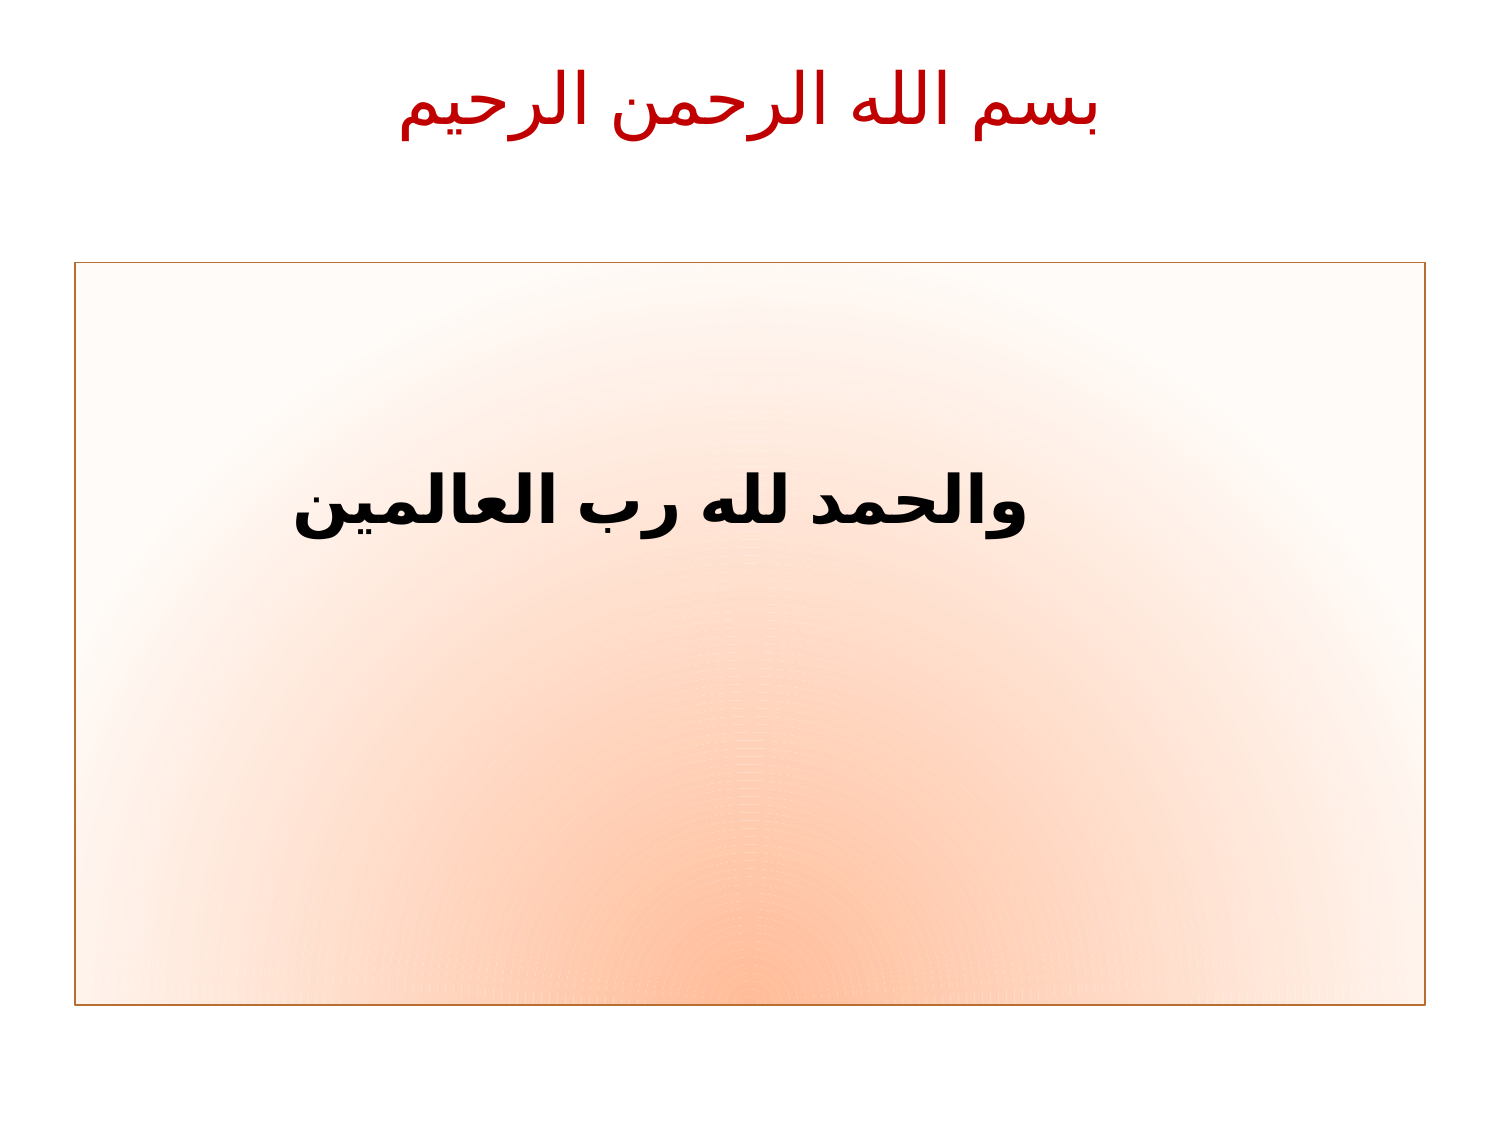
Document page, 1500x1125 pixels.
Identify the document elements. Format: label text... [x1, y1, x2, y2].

title بسم الله الرحمن الرحيم [75, 45, 1425, 233]
list والحمد لله رب العالمين [74, 262, 1426, 1006]
